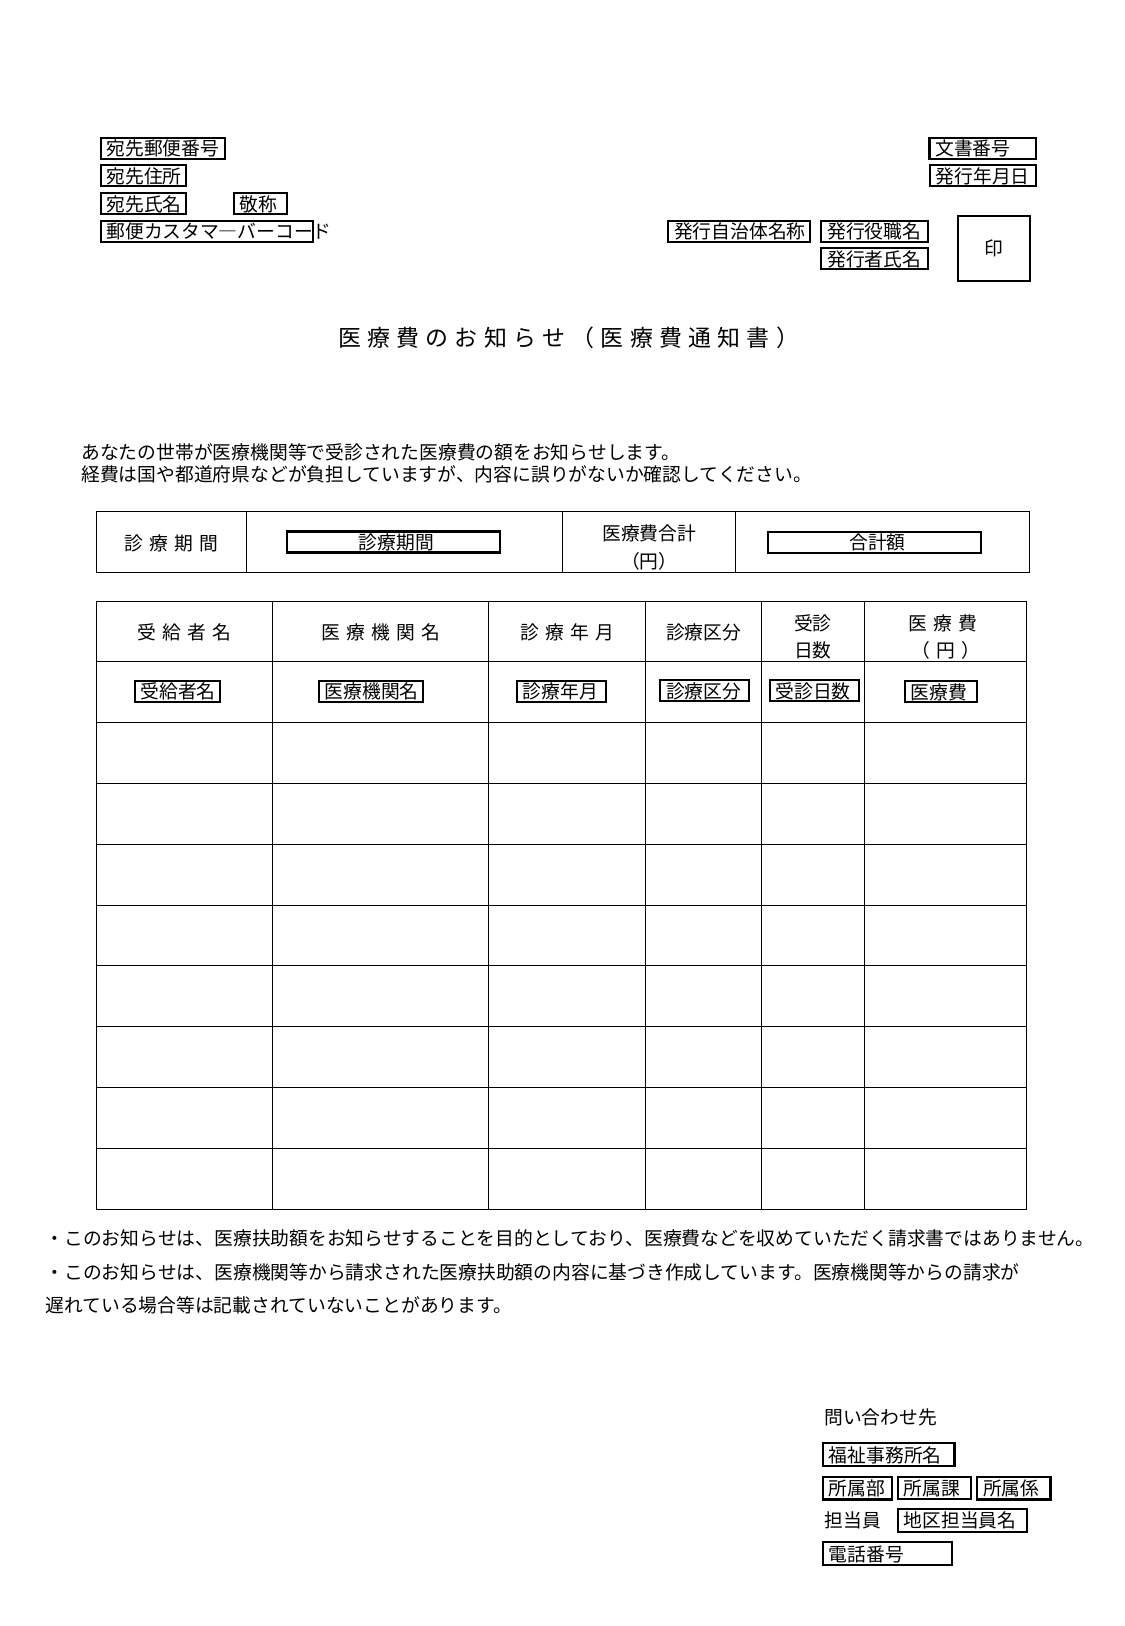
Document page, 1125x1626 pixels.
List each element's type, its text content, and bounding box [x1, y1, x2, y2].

table_header 医療費（円） [865, 602, 1026, 661]
table_cell [646, 662, 761, 722]
table_cell [97, 784, 272, 844]
text_box 診療年月 [516, 680, 607, 703]
table_cell [273, 662, 488, 722]
table_cell [865, 723, 1026, 783]
table_cell [865, 845, 1026, 905]
table_cell [273, 906, 488, 965]
table_cell [865, 1149, 1026, 1208]
text_box 文書番号 [928, 137, 1037, 160]
text_box 診療期間 [286, 530, 501, 554]
text_box 発行者氏名 [820, 247, 929, 270]
table_cell [646, 1088, 761, 1148]
text_box 郵便カスタマ―バーコード [100, 220, 314, 243]
table_cell [489, 1027, 645, 1087]
table_cell [489, 662, 645, 722]
table_cell [762, 723, 864, 783]
table_cell [273, 1149, 488, 1208]
table_cell [489, 784, 645, 844]
text_box 発行役職名 [820, 220, 929, 243]
table_cell [865, 662, 1026, 722]
table_header [247, 512, 562, 572]
table_cell [489, 1149, 645, 1208]
table_cell [646, 906, 761, 965]
text_box 印 [957, 215, 1031, 282]
text_box 合計額 [767, 531, 982, 554]
table_cell [489, 845, 645, 905]
table_cell [646, 966, 761, 1026]
table_header 診療区分 [646, 602, 761, 661]
table_cell [762, 1149, 864, 1208]
table_cell [865, 966, 1026, 1026]
text_box 受診日数 [769, 679, 860, 702]
table_cell [762, 784, 864, 844]
text_box 宛先郵便番号 [100, 137, 226, 160]
table_cell [97, 906, 272, 965]
table_cell [646, 1149, 761, 1208]
table_cell [762, 966, 864, 1026]
table_cell [97, 662, 272, 722]
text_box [809, 1398, 1051, 1566]
text_box ・このお知らせは、医療扶助額をお知らせすることを目的としており、医療費などを収めていただく請求書ではありません。 ・このお知らせは、医療機関等から請求された医療扶助額の内容に基づき作成しています。医療機関等からの請求が 遅れている場合等は記載されていないことがあります。 [30, 1208, 1108, 1325]
table_cell [273, 1088, 488, 1148]
table_cell [762, 1088, 864, 1148]
text_box 敬称 [233, 192, 288, 215]
table_cell [97, 1149, 272, 1208]
table_cell [865, 784, 1026, 844]
text_box 宛先住所 [100, 164, 187, 187]
table_cell [273, 845, 488, 905]
table_cell [865, 906, 1026, 965]
table_cell [489, 906, 645, 965]
text_box 医療費 [904, 680, 978, 703]
table_cell [489, 723, 645, 783]
table_cell [865, 1088, 1026, 1148]
table_cell [762, 662, 864, 722]
table_cell [489, 966, 645, 1026]
text_box 宛先氏名 [100, 192, 187, 215]
table_cell [646, 845, 761, 905]
text_box 医療費のお知らせ（医療費通知書） [96, 289, 1042, 359]
table_cell [97, 1027, 272, 1087]
table_header [736, 512, 1029, 572]
table_cell [97, 723, 272, 783]
table_cell [762, 906, 864, 965]
table_cell [646, 723, 761, 783]
table_cell [273, 784, 488, 844]
table_header 医療機関名 [273, 602, 488, 661]
table_header 医療費合計（円） [563, 512, 735, 572]
table_cell [97, 845, 272, 905]
table_cell [97, 966, 272, 1026]
text_box 発行年月日 [929, 164, 1037, 187]
table_cell [762, 845, 864, 905]
table_header 診療期間 [97, 512, 246, 572]
table_cell [762, 1027, 864, 1087]
table_header 受給者名 [97, 602, 272, 661]
table_cell [273, 966, 488, 1026]
table_cell [489, 1088, 645, 1148]
text_box 診療区分 [659, 679, 750, 702]
table_header 受診 日数 [762, 602, 864, 661]
table_cell [97, 1088, 272, 1148]
text_box 発行自治体名称 [667, 220, 811, 243]
table_cell [646, 1027, 761, 1087]
table_cell [273, 1027, 488, 1087]
text_box 医療機関名 [318, 680, 424, 703]
table_cell [646, 784, 761, 844]
table_header 診療年月 [489, 602, 645, 661]
table_cell [865, 1027, 1026, 1087]
text_box あなたの世帯が医療機関等で受診された医療費の額をお知らせします。 経費は国や都道府県などが負担していますが、内容に誤りがないか確認してください。 [66, 433, 826, 493]
table_cell [273, 723, 488, 783]
text_box 受給者名 [134, 680, 221, 703]
